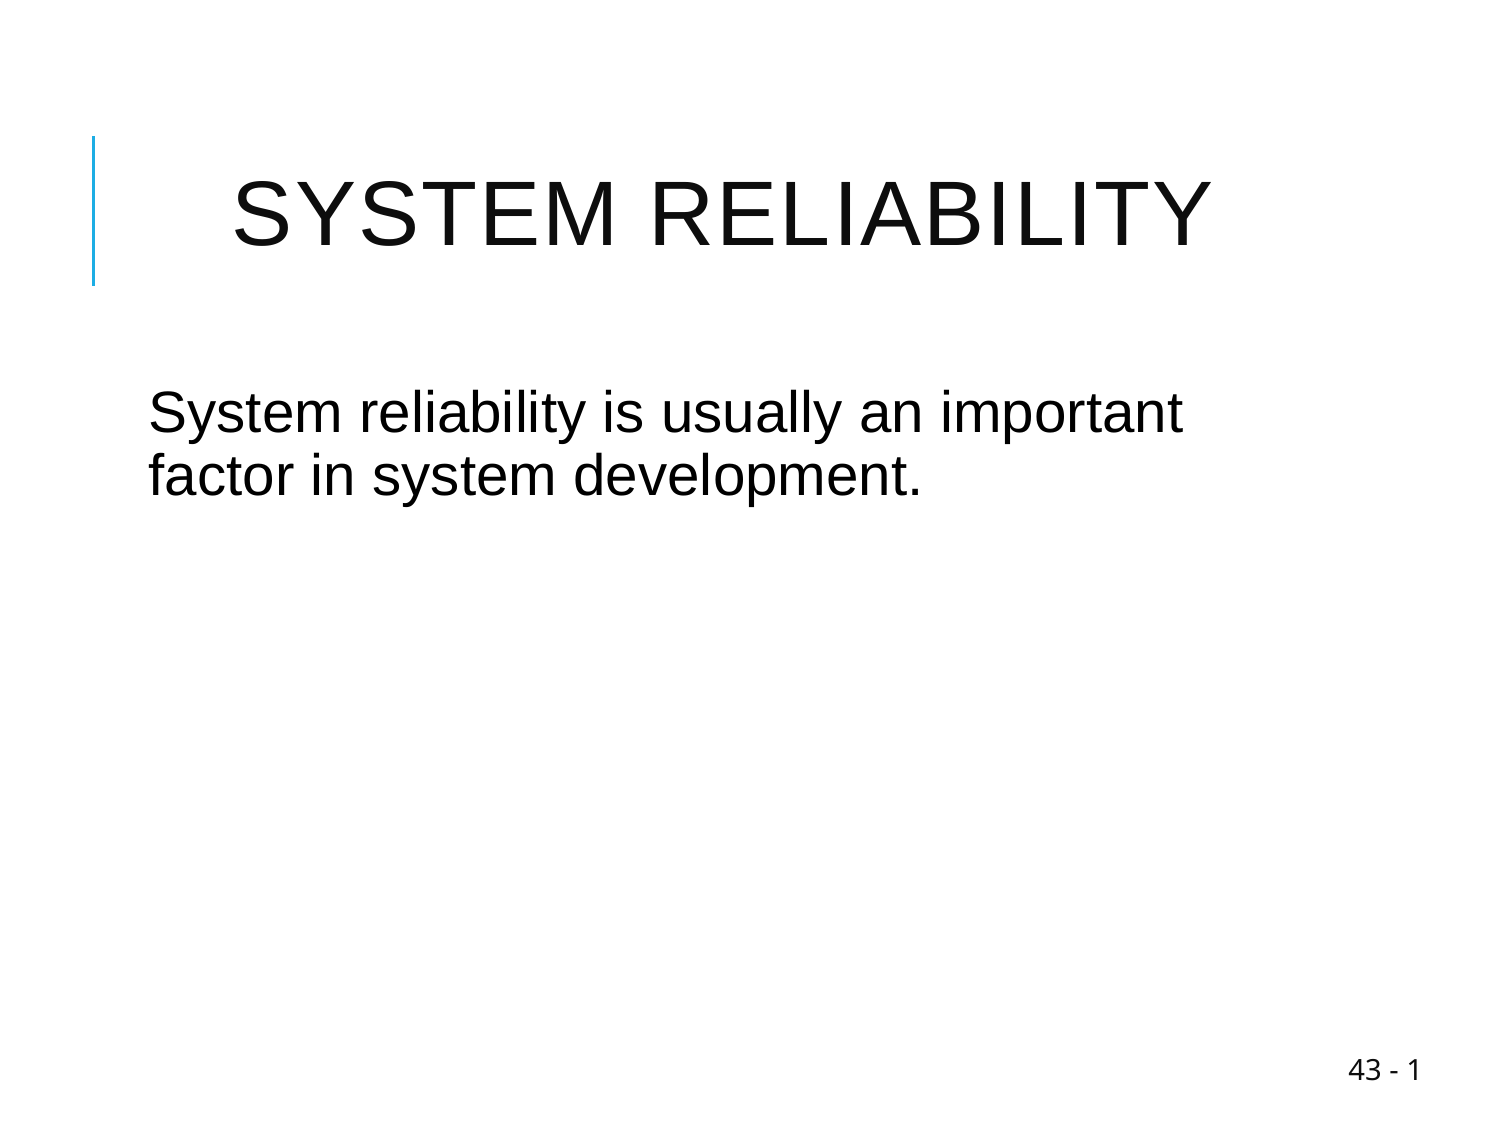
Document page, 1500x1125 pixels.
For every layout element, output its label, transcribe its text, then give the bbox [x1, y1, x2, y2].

slide_number 1 - 43 [1333, 1061, 1454, 1107]
title System Reliability [126, 96, 1322, 342]
list System reliability is usually an important factor in system development. [126, 375, 1322, 1035]
